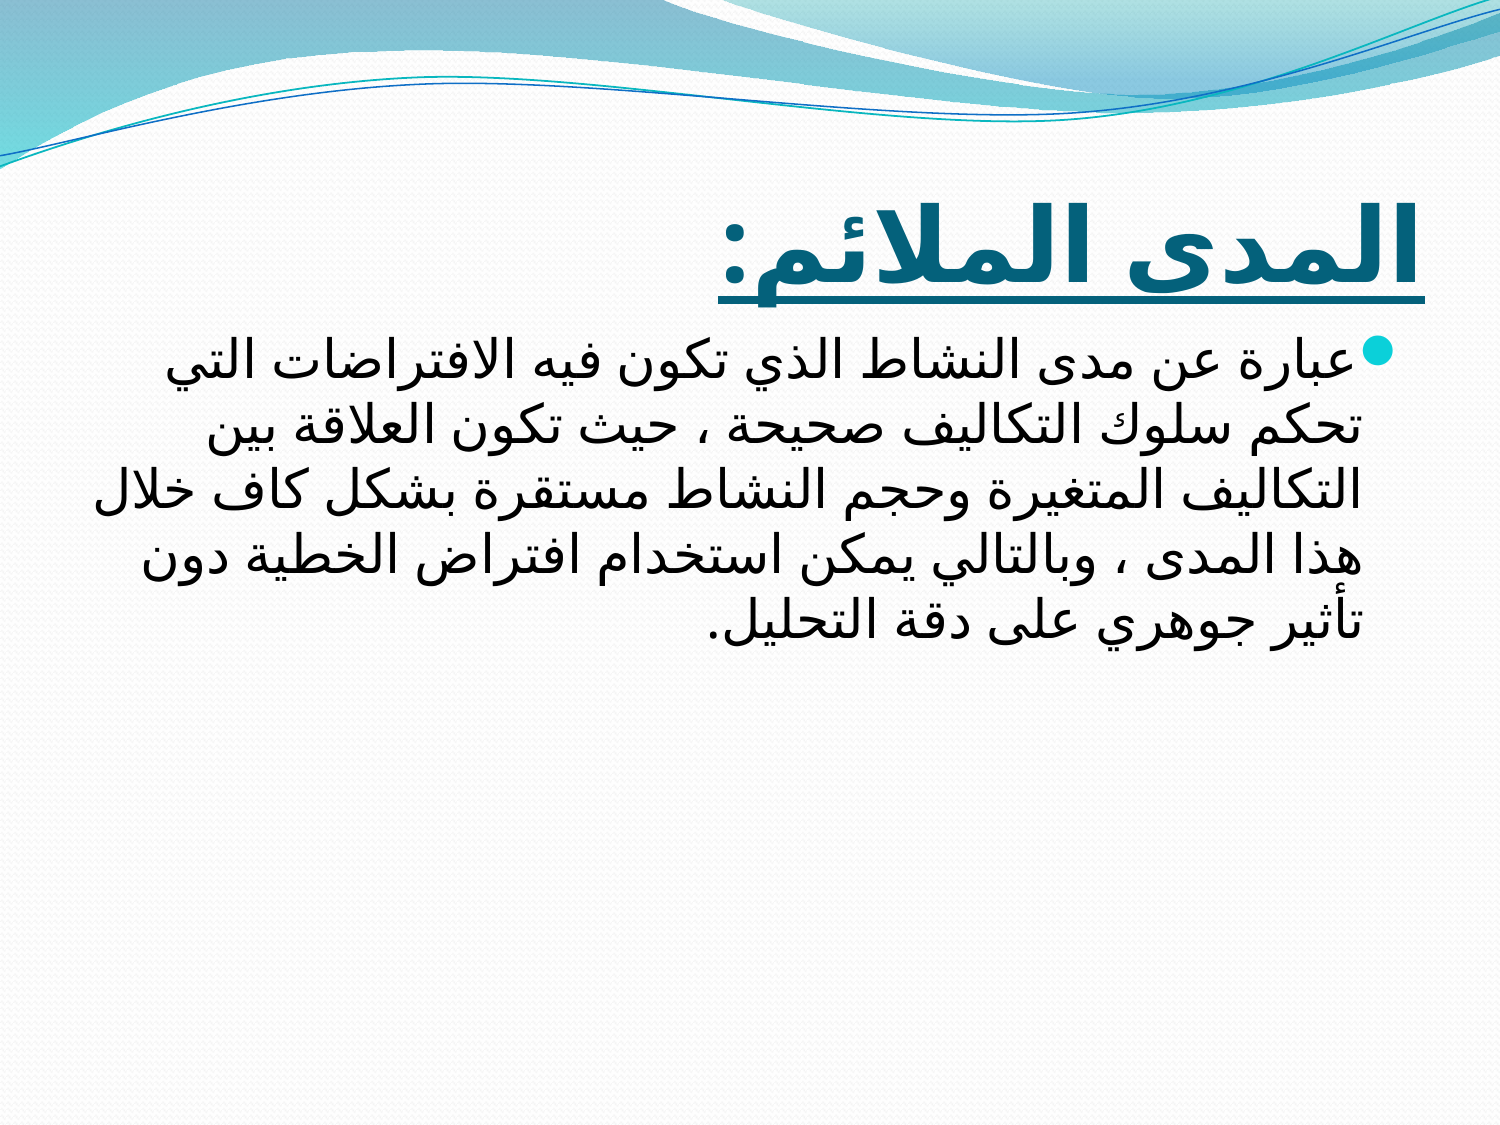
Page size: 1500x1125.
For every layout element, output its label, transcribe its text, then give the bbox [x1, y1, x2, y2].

list عبارة عن مدى النشاط الذي تكون فيه الافتراضات التي تحكم سلوك التكاليف صحيحة ، حيث تكون العلاقة بين التكاليف المتغيرة وحجم النشاط مستقرة بشكل كاف خلال هذا المدى ، وبالتالي يمكن استخدام افتراض الخطية دون تأثير جوهري على دقة التحليل. [75, 317, 1425, 1038]
title المدى الملائم: [75, 115, 1425, 303]
